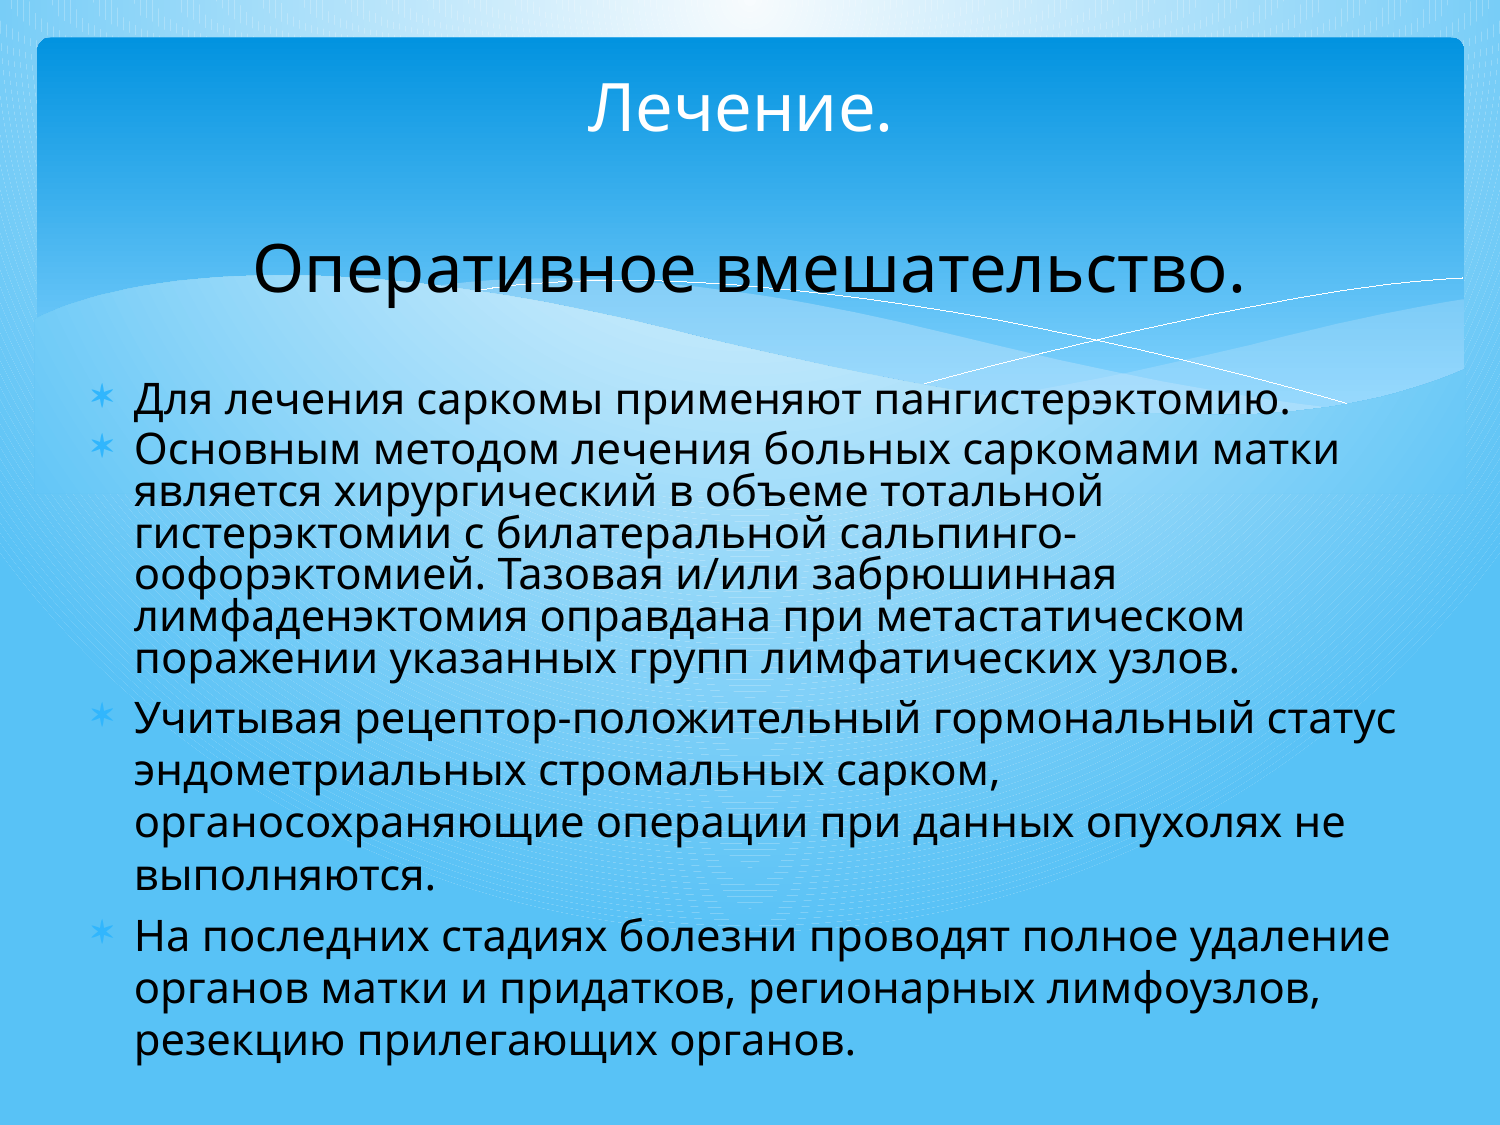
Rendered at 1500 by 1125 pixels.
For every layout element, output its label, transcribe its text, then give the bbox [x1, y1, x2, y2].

list Для лечения саркомы применяют пангистерэктомию. Основным методом лечения больных саркомами матки является хирургический в объеме тотальной гистерэктомии с билатеральной сальпинго-оофорэктомией. Тазовая и/или забрюшинная лимфаденэктомия оправдана при метастатическом поражении указанных групп лимфатических узлов. Учитывая рецептор-положительный гормональный статус эндометриальных стромальных сарком, органосохраняющие операции при данных опухолях не выполняются. На последних стадиях болезни проводят полное удаление органов матки и придатков, регионарных лимфоузлов, резекцию прилегающих органов. [76, 373, 1424, 1083]
title Лечение. Оперативное вмешательство. [75, 55, 1425, 315]
